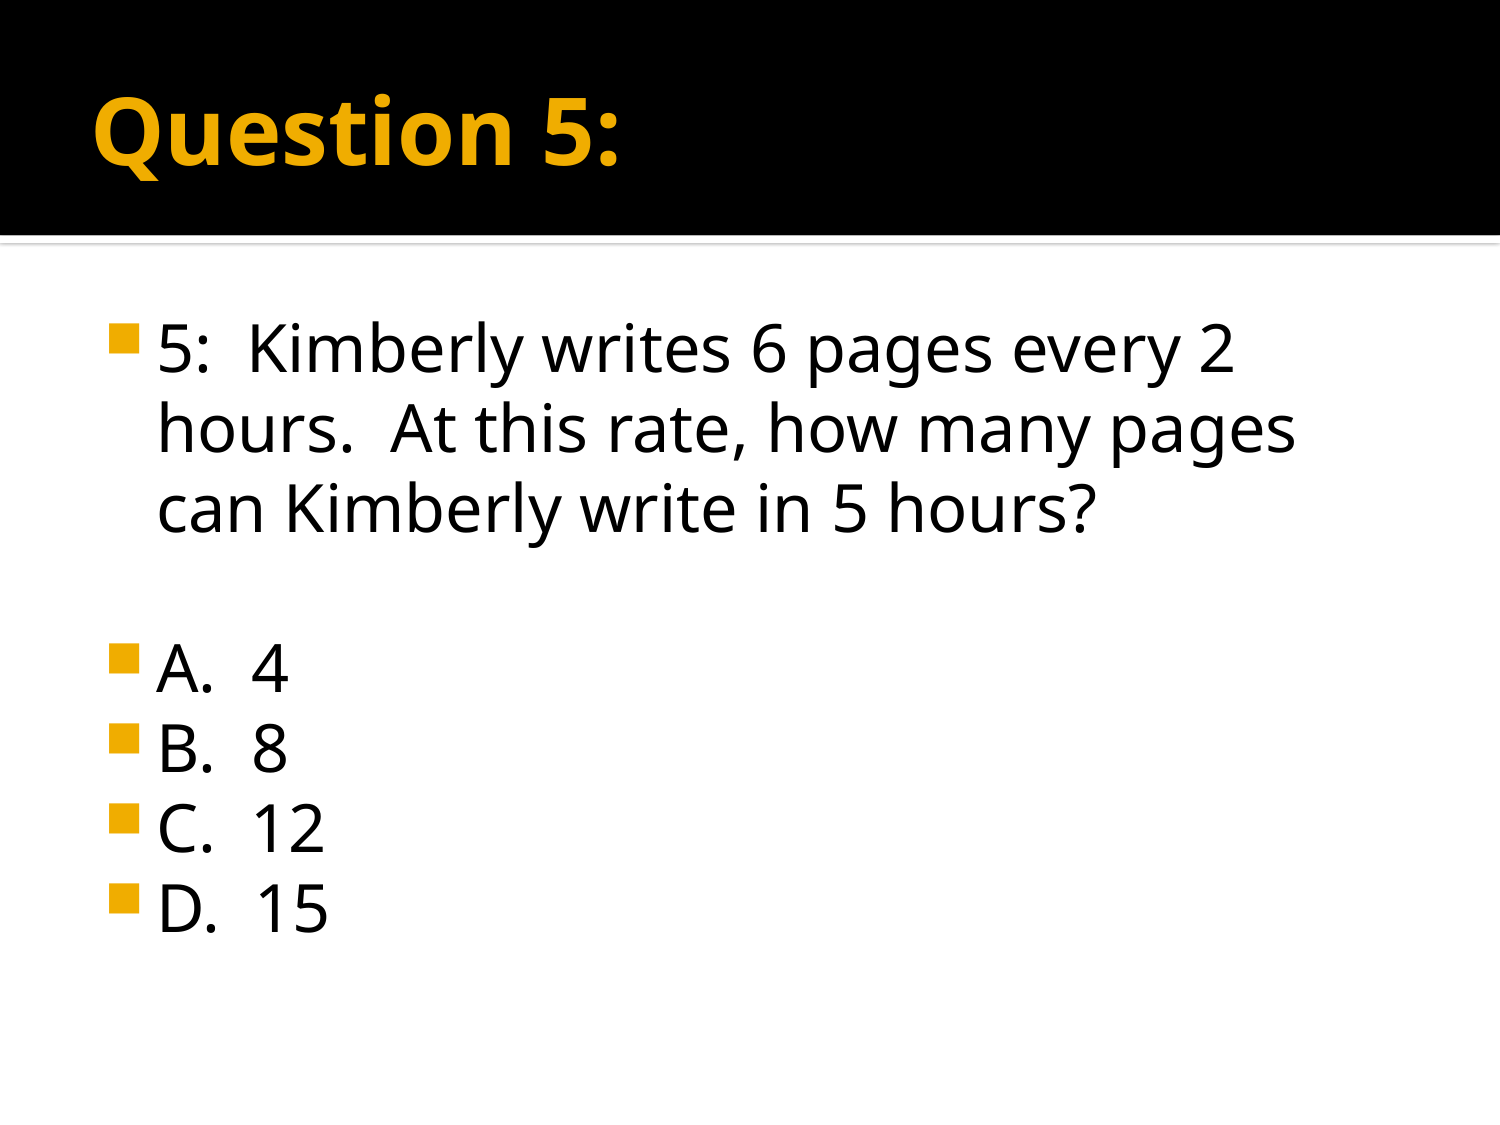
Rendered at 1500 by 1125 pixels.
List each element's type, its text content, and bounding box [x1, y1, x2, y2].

title Question 5: [75, 25, 1425, 231]
list 5: Kimberly writes 6 pages every 2 hours. At this rate, how many pages can Kimberly write in 5 hours? A. 4 B. 8 C. 12 D. 15 [75, 291, 1425, 1050]
